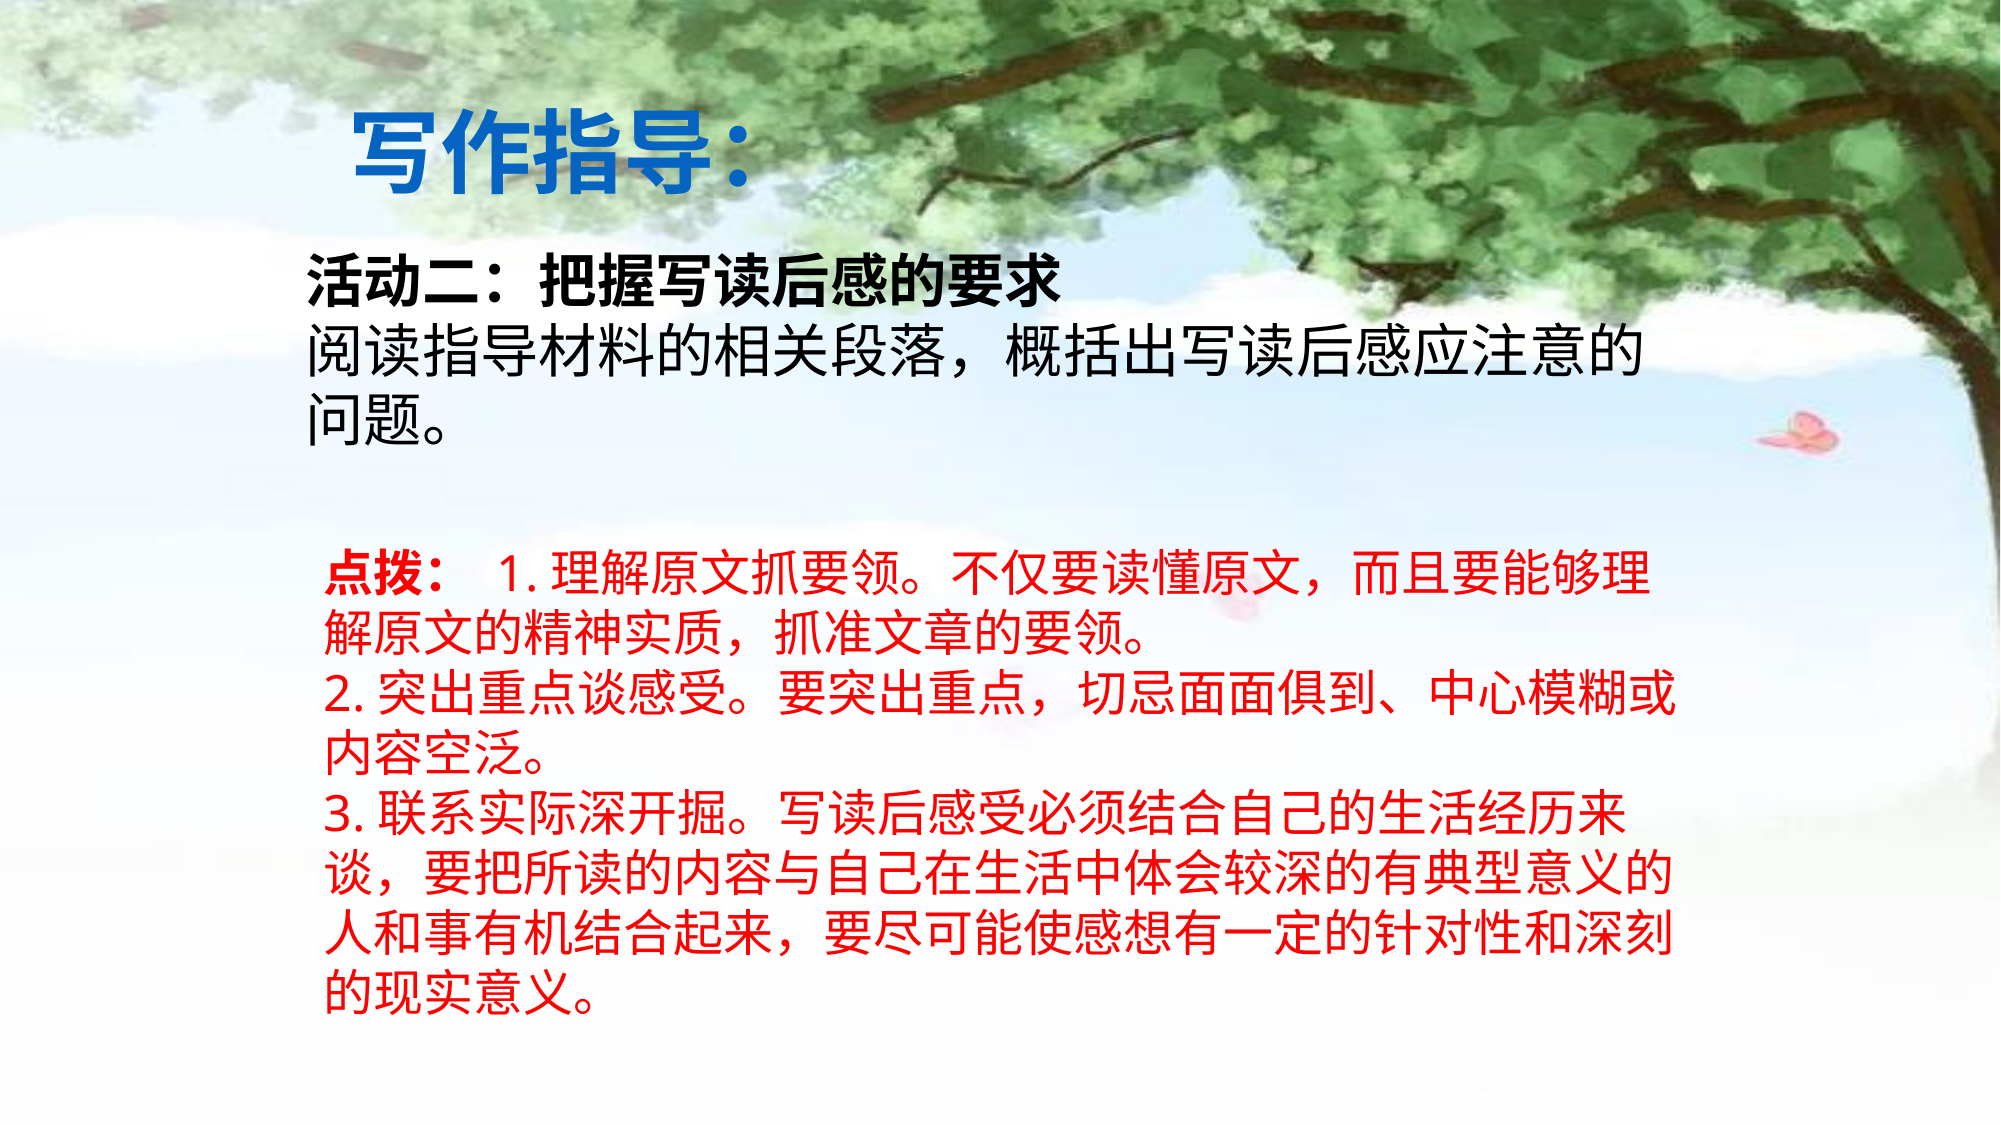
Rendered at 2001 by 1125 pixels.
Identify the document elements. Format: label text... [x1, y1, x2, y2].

text_box 活动二：把握写读后感的要求 阅读指导材料的相关段落，概括出写读后感应注意的问题。 [291, 236, 1697, 461]
text_box 点拨： 1.理解原文抓要领。不仅要读懂原文，而且要能够理解原文的精神实质，抓准文章的要领。 2.突出重点谈感受。要突出重点，切忌面面俱到、中心模糊或内容空泛。 3.联系实际深开掘。写读后感受必须结合自己的生活经历来谈，要把所读的内容与自己在生活中体会较深的有典型意义的人和事有机结合起来，要尽可能使感想有一定的针对性和深刻的现实意义。 [308, 534, 1709, 1030]
text_box 写作指导： [333, 87, 1102, 213]
picture [0, 0, 2001, 1125]
